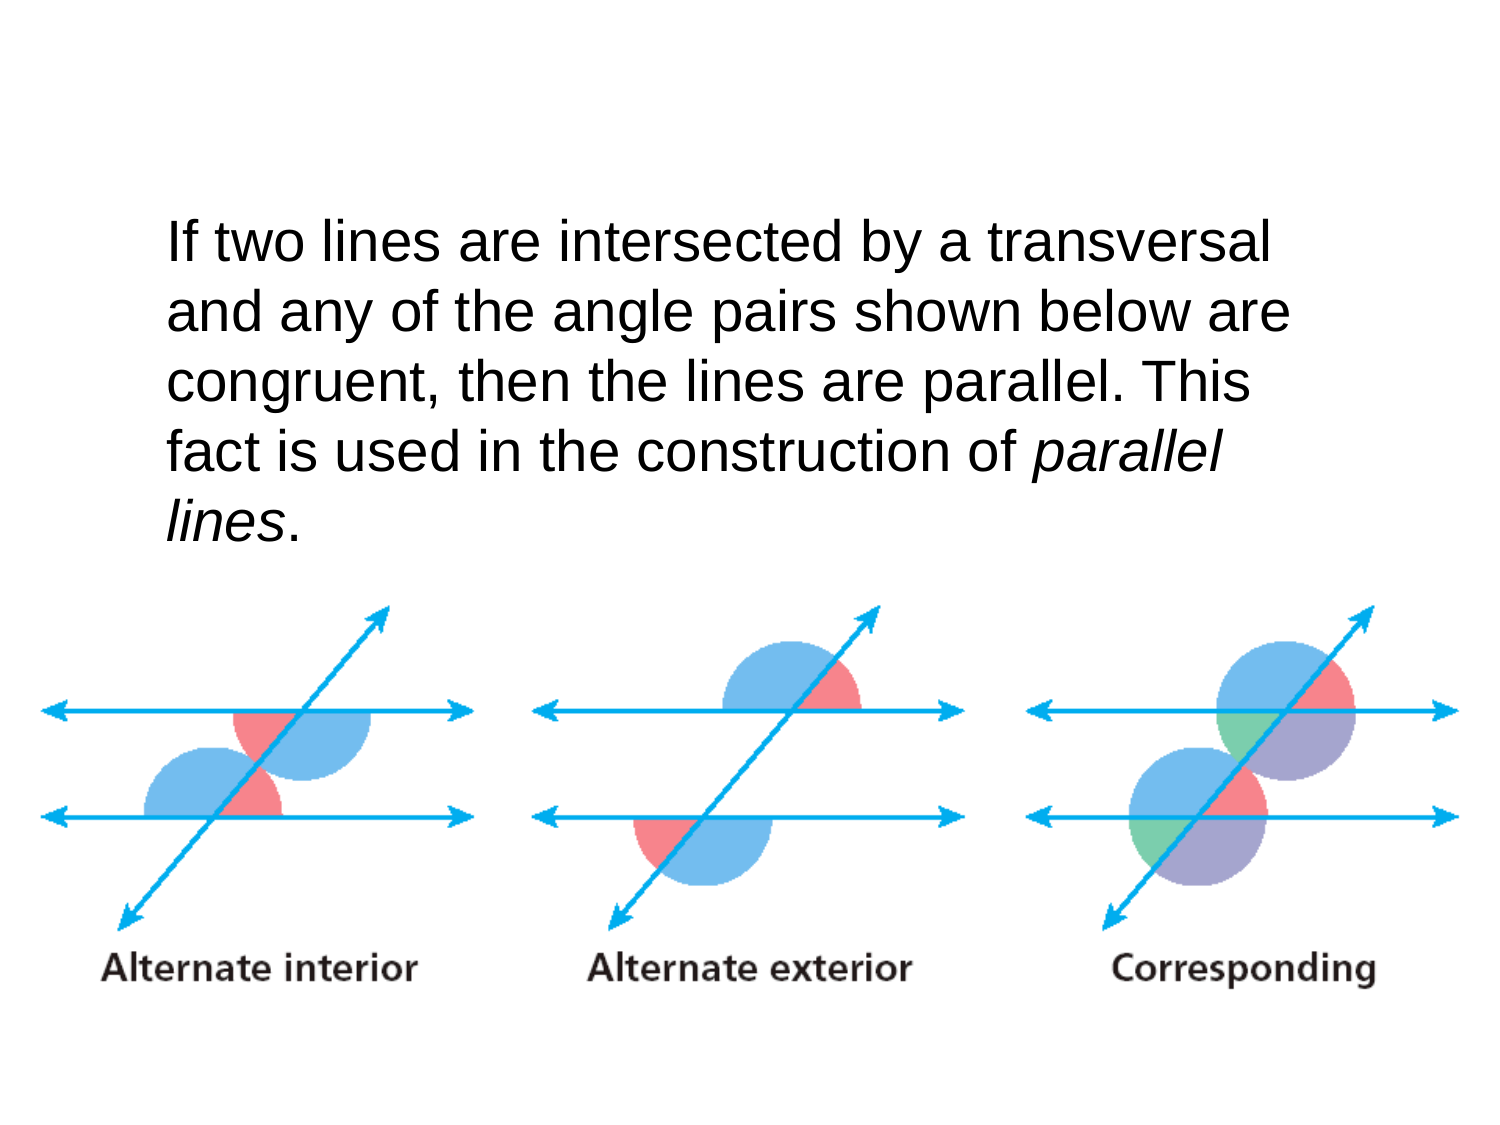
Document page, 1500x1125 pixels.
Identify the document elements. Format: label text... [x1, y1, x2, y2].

text_box If two lines are intersected by a transversal and any of the angle pairs shown below are congruent, then the lines are parallel. This fact is used in the construction of parallel lines. [151, 196, 1371, 561]
picture [38, 565, 1467, 1008]
